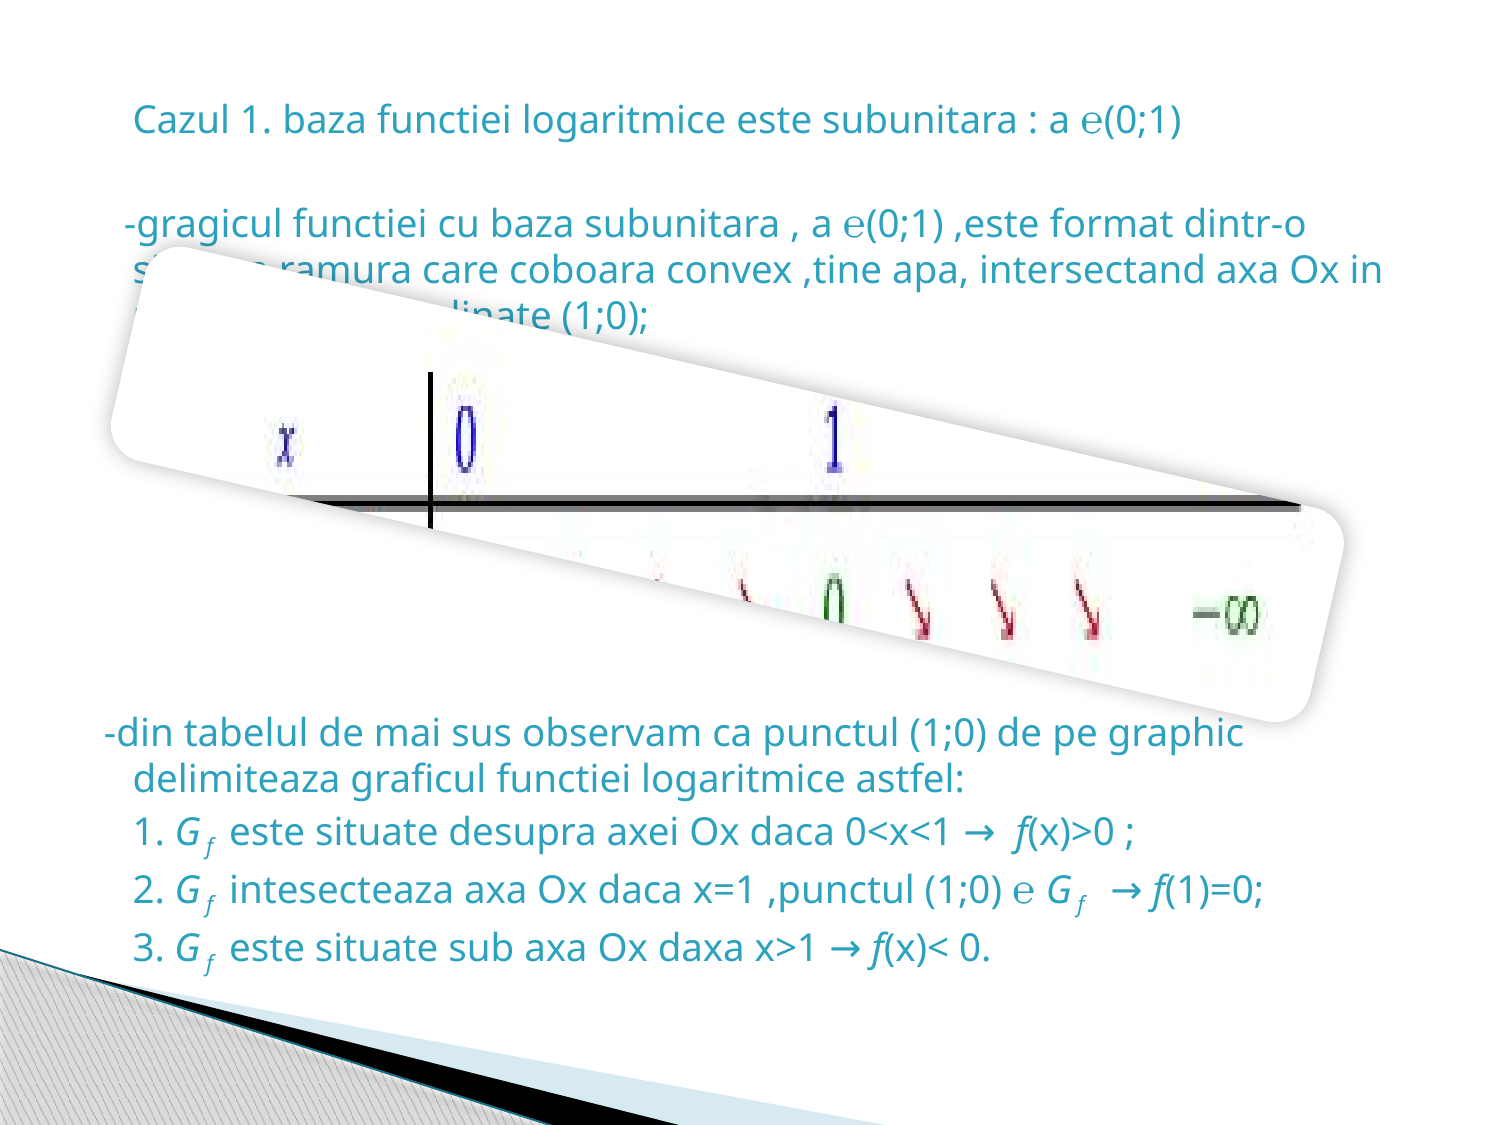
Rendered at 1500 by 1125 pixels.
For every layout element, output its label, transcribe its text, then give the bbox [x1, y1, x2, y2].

picture [110, 246, 1344, 723]
list Cazul 1. baza functiei logaritmice este subunitara : a ℮(0;1) -gragicul functiei cu baza subunitara , a ℮(0;1) ,este format dintr-o singura ramura care coboara convex ,tine apa, intersectand axa Ox in punctual de coordinate (1;0); -graficul de valori: -din tabelul de mai sus observam ca punctul (1;0) de pe graphic delimiteaza graficul functiei logaritmice astfel: 1. G f este situate desupra axei Ox daca 0<x<1 → f(x)>0 ; 2. G f intesecteaza axa Ox daca x=1 ,punctul (1;0) ℮ G f → f(1)=0; 3. G f este situate sub axa Ox daxa x>1 → f(x)< 0. [62, 87, 1426, 986]
